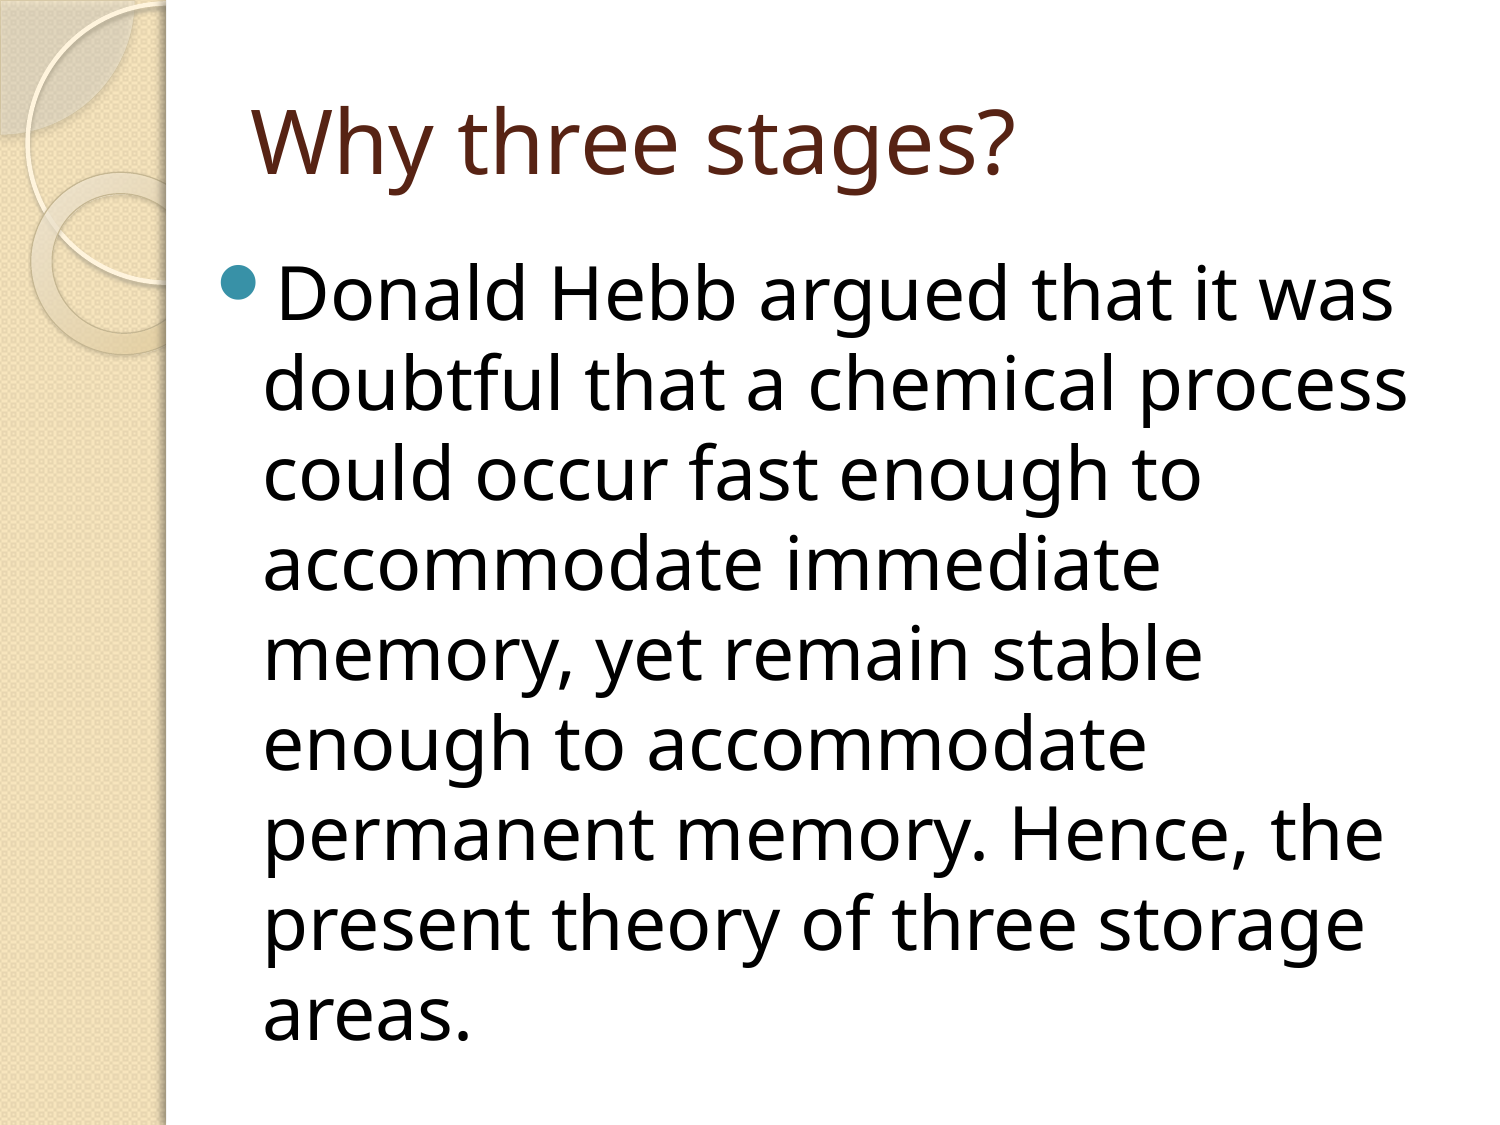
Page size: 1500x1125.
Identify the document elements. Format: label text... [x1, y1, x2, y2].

title Why three stages? [235, 45, 1466, 233]
list Donald Hebb argued that it was doubtful that a chemical process could occur fast enough to accommodate immediate memory, yet remain stable enough to accommodate permanent memory. Hence, the present theory of three storage areas. [187, 237, 1466, 1063]
